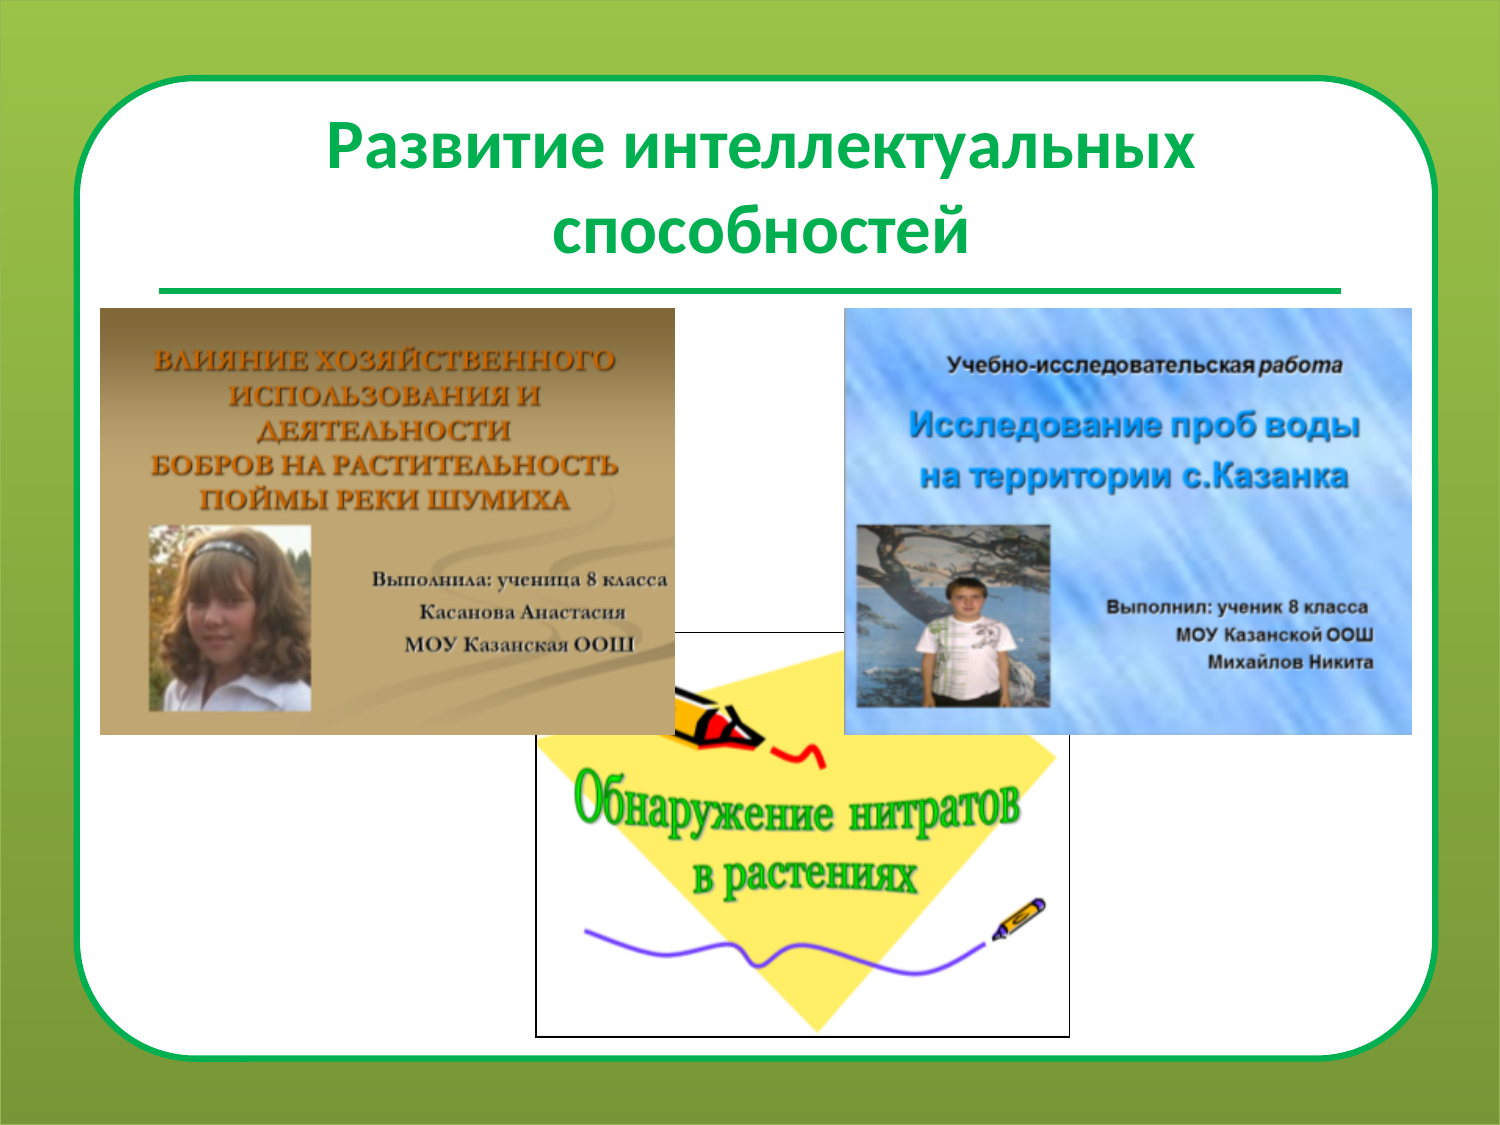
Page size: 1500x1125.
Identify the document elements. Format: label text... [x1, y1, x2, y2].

picture [99, 307, 1412, 1037]
text_box [0, 0, 1500, 1125]
text_box [141, 76, 1371, 89]
text_box Развитие интеллектуальных способностей [100, 89, 1424, 275]
text_box [74, 122, 1438, 1061]
